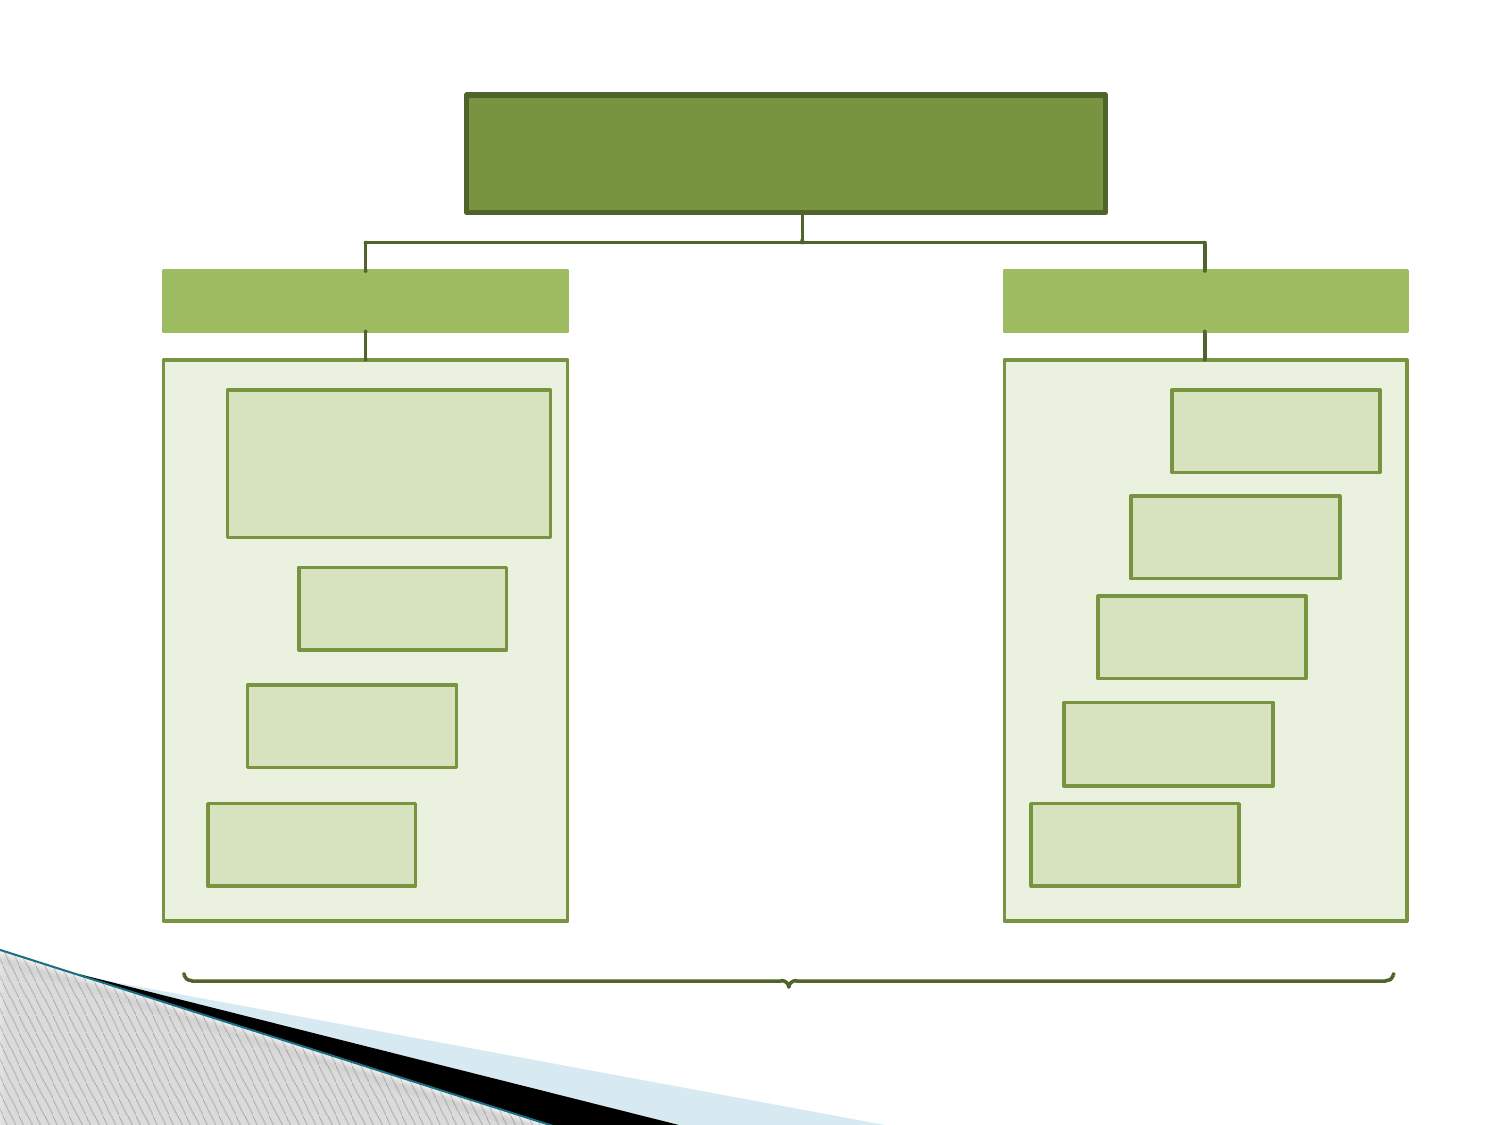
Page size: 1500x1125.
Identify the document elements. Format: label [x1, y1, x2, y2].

picture [159, 89, 1412, 1092]
